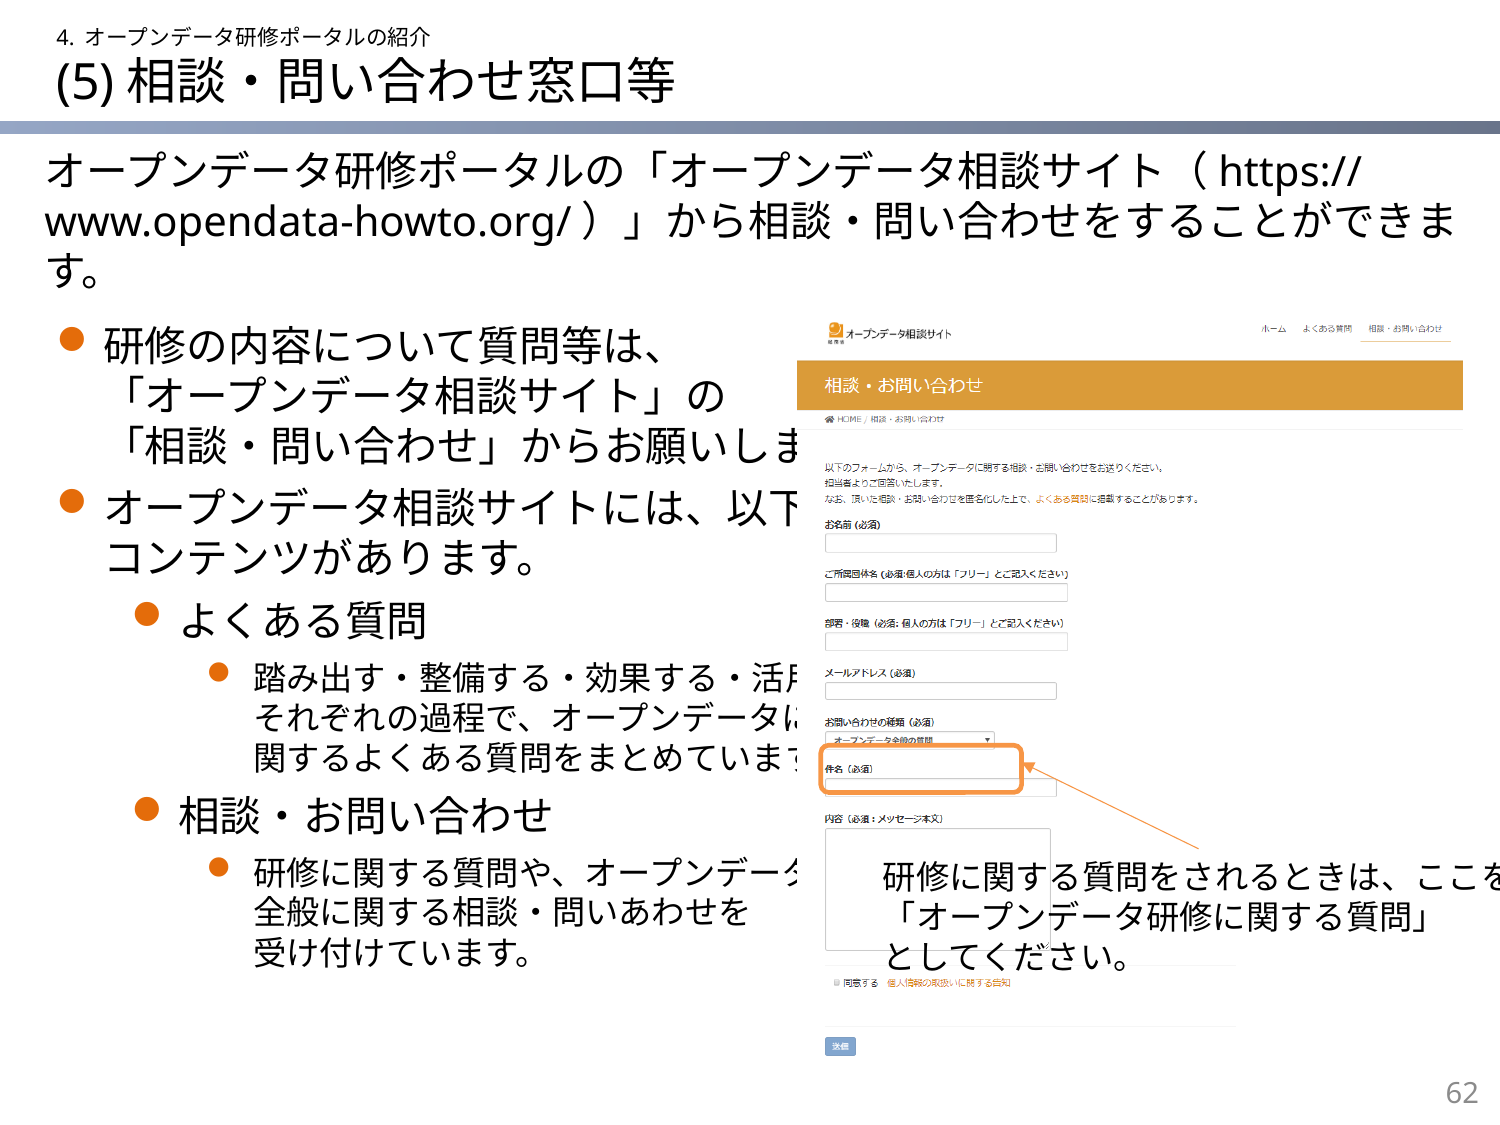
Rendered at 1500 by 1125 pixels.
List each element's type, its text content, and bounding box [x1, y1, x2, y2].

text_box 4. オープンデータ研修ポータルの紹介 [41, 19, 1471, 58]
text_box オープンデータ研修ポータルの「オープンデータ相談サイト（https://www.opendata-howto.org/）」から相談・問い合わせをすることができます。 [28, 136, 1499, 263]
text_box 研修の内容について質問等は、 「オープンデータ相談サイト」の 「相談・問い合わせ」からお願いします。 オープンデータ相談サイトには、以下の コンテンツがあります。 よくある質問 踏み出す・整備する・効果する・活用する それぞれの過程で、オープンデータに 関するよくある質問をまとめています。 相談・お問い合わせ 研修に関する質問や、オープンデータ 全般に関する相談・問いあわせを 受け付けています。 [40, 311, 1436, 903]
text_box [1021, 762, 1199, 849]
picture [797, 318, 1463, 1059]
title (5)相談・問い合わせ窓口等 [41, 58, 1459, 119]
text_box 研修に関する質問をされるときは、ここを 「オープンデータ研修に関する質問」 としてください。 [1463, 848, 1500, 984]
slide_number 61 [1411, 1070, 1495, 1118]
